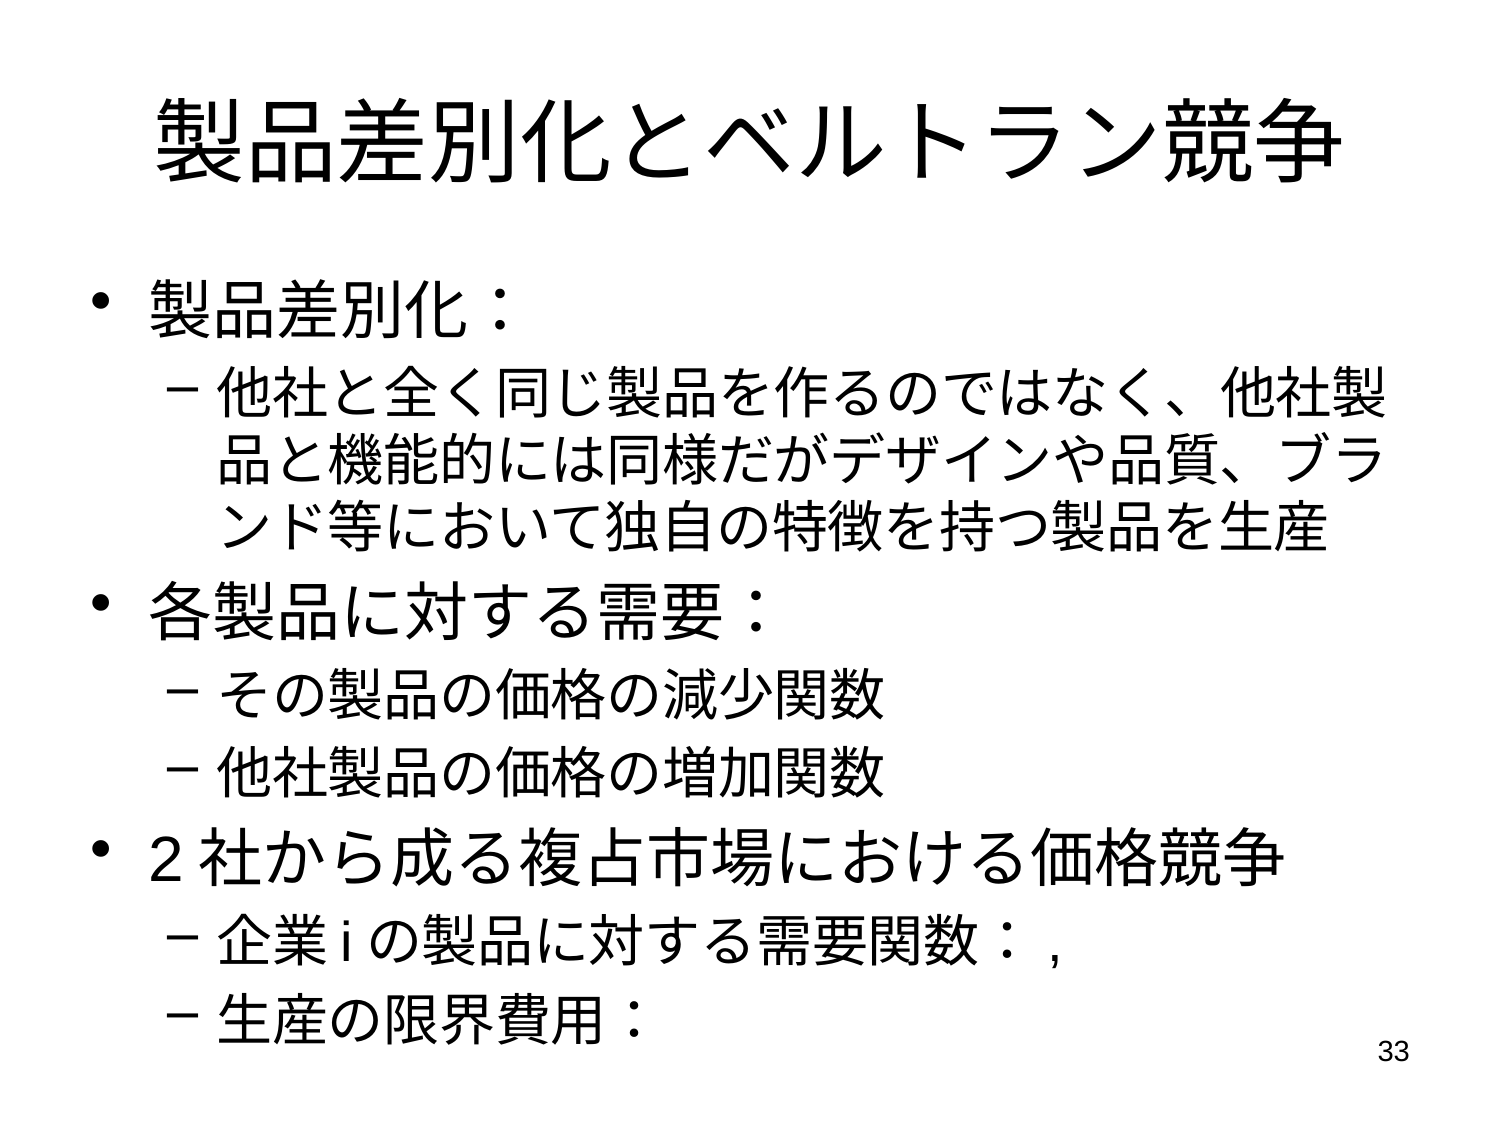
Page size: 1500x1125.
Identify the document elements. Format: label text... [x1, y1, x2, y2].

slide_number 33 [1074, 1024, 1426, 1103]
title 製品差別化とベルトラン競争 [75, 45, 1425, 233]
